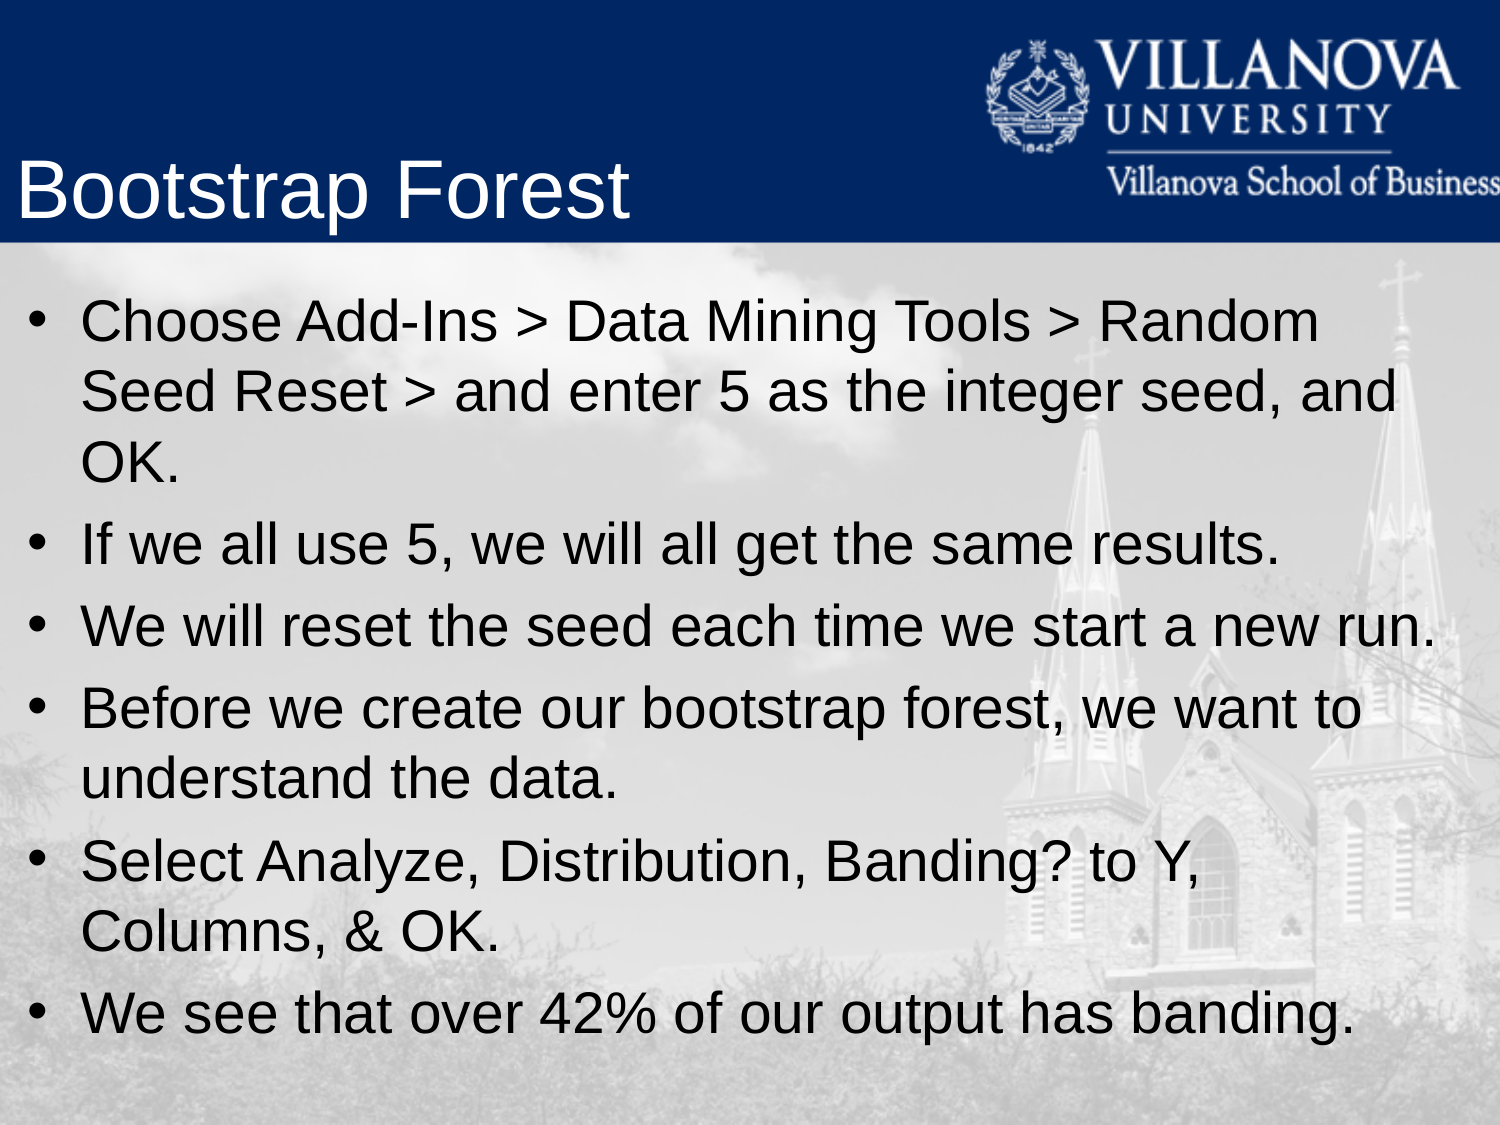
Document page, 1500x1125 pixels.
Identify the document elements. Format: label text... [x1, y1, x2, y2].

picture [0, 0, 1500, 1125]
text_box Bootstrap Forest [0, 62, 1350, 250]
list Choose Add-Ins > Data Mining Tools > Random Seed Reset > and enter 5 as the integer seed, and OK. If we all use 5, we will all get the same results. We will reset the seed each time we start a new run. Before we create our bootstrap forest, we want to understand the data. Select Analyze, Distribution, Banding? to Y, Columns, & OK. We see that over 42% of our output has banding. [12, 275, 1463, 1125]
